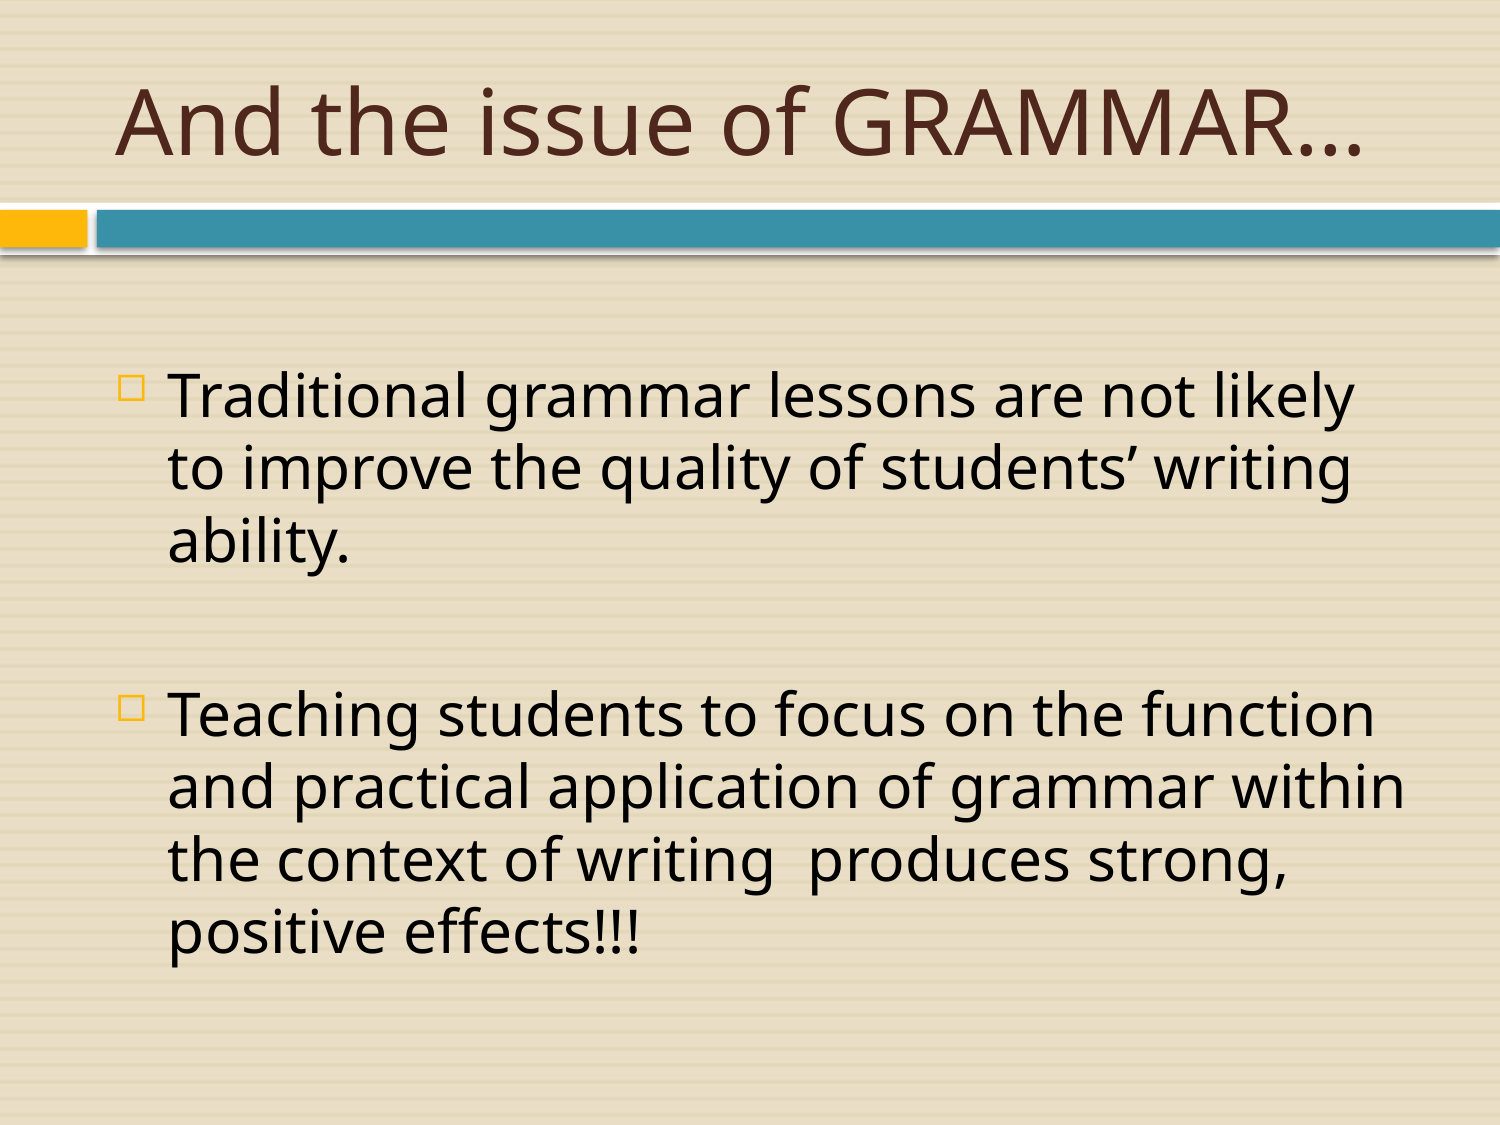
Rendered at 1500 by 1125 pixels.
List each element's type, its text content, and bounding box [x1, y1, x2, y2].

list Traditional grammar lessons are not likely to improve the quality of students’ writing ability. Teaching students to focus on the function and practical application of grammar within the context of writing produces strong, positive effects!!! [100, 262, 1439, 1006]
title And the issue of GRAMMAR… [100, 37, 1439, 201]
